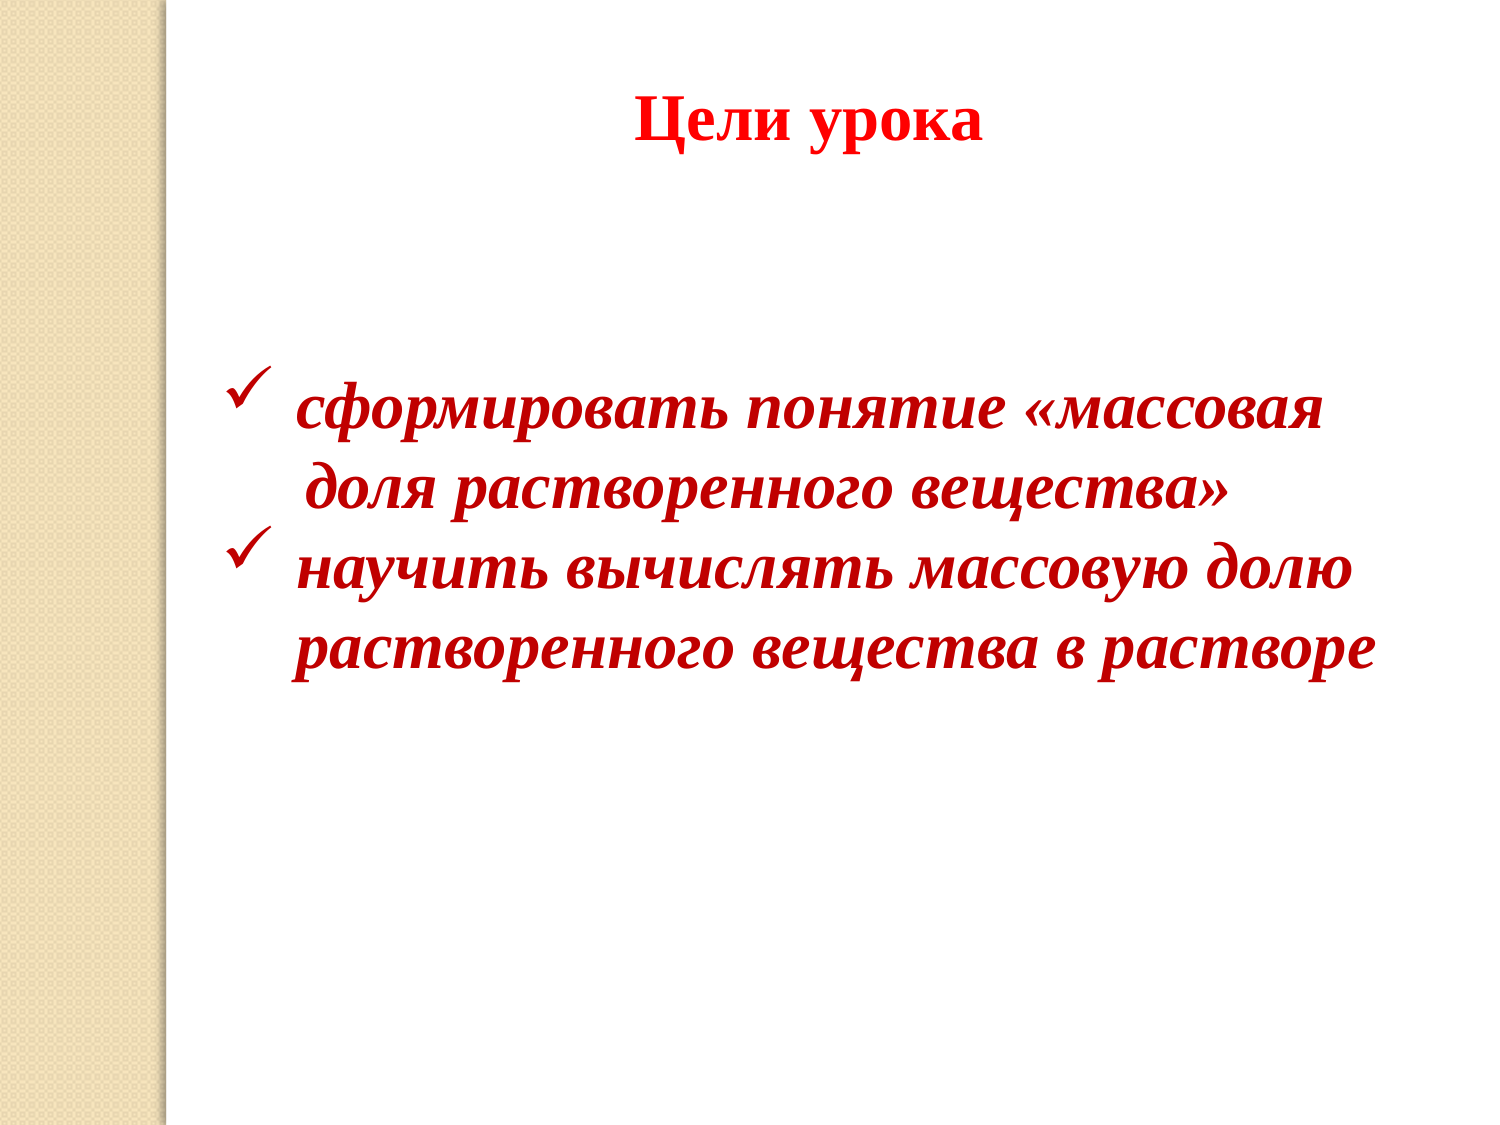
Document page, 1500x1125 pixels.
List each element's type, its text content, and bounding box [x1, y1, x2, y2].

text_box Цели урока [620, 66, 1058, 161]
text_box сформировать понятие «массовая доля растворенного вещества» научить вычислять массовую долю растворенного вещества в растворе [206, 354, 1459, 689]
